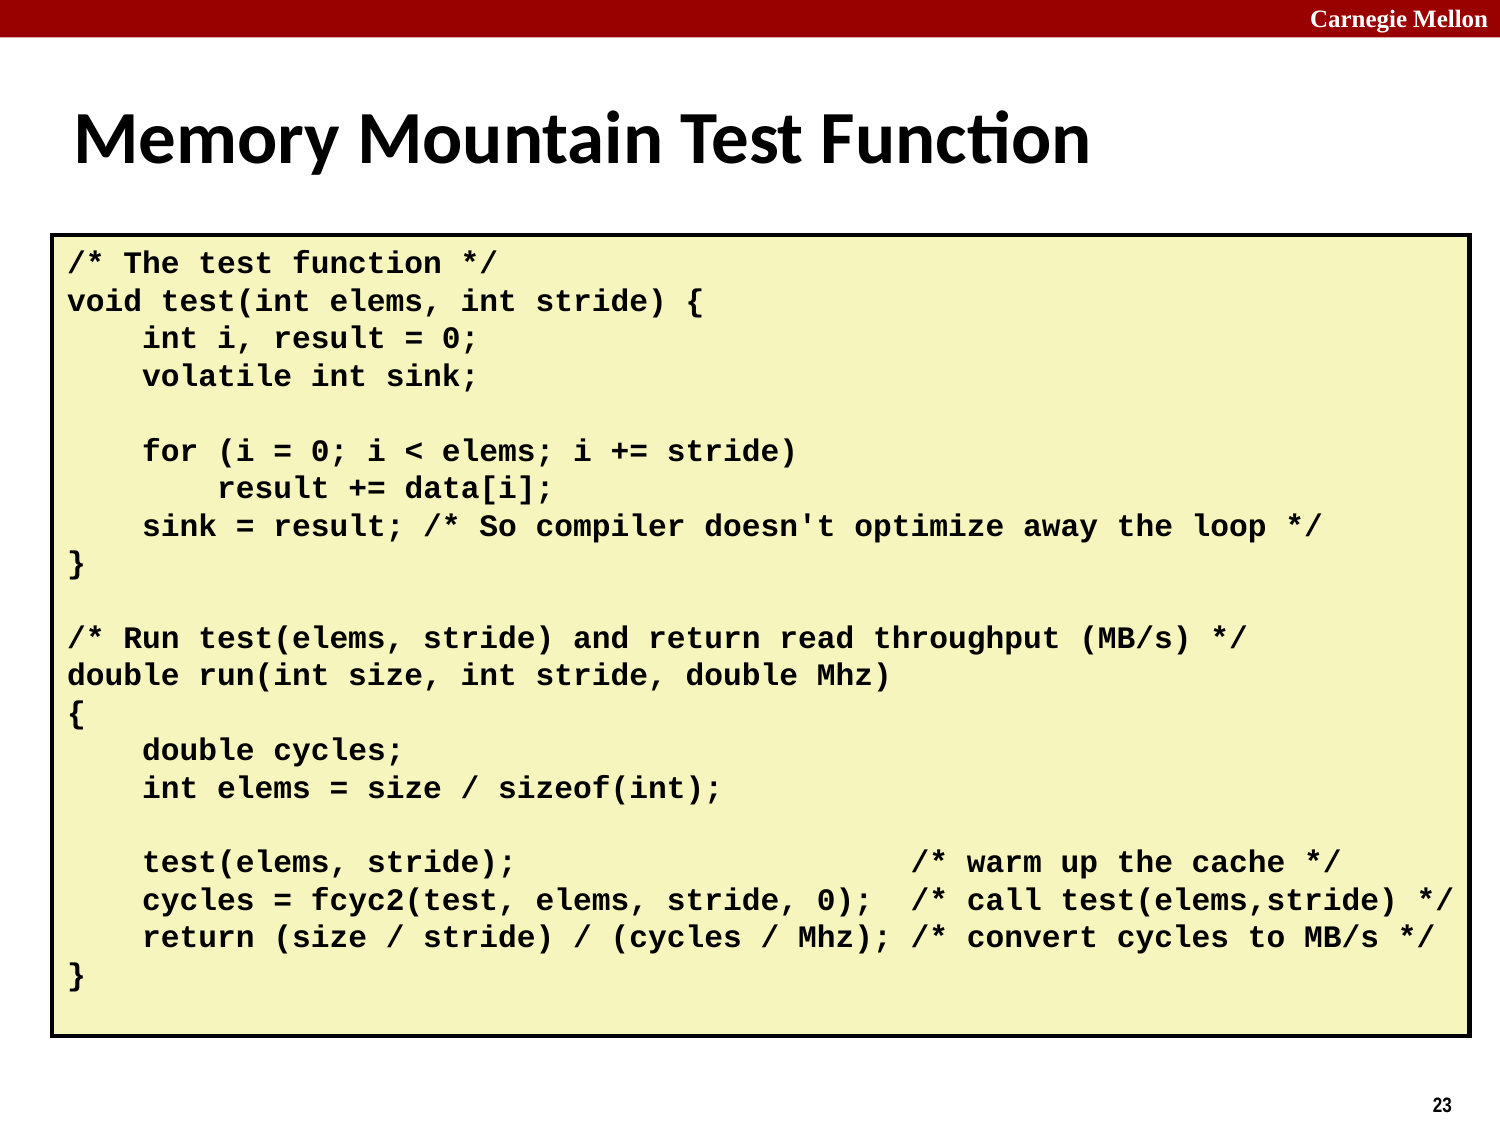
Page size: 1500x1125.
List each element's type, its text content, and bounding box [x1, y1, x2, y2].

title Memory Mountain Test Function [58, 71, 1305, 197]
text_box /* The test function */ void test(int elems, int stride) { int i, result = 0; volatile int sink; for (i = 0; i < elems; i += stride) result += data[i]; sink = result; /* So compiler doesn't optimize away the loop */ } /* Run test(elems, stride) and return read throughput (MB/s) */ double run(int size, int stride, double Mhz) { double cycles; int elems = size / sizeof(int); test(elems, stride); /* warm up the cache */ cycles = fcyc2(test, elems, stride, 0); /* call test(elems,stride) */ return (size / stride) / (cycles / Mhz); /* convert cycles to MB/s */ } [52, 235, 1470, 1037]
